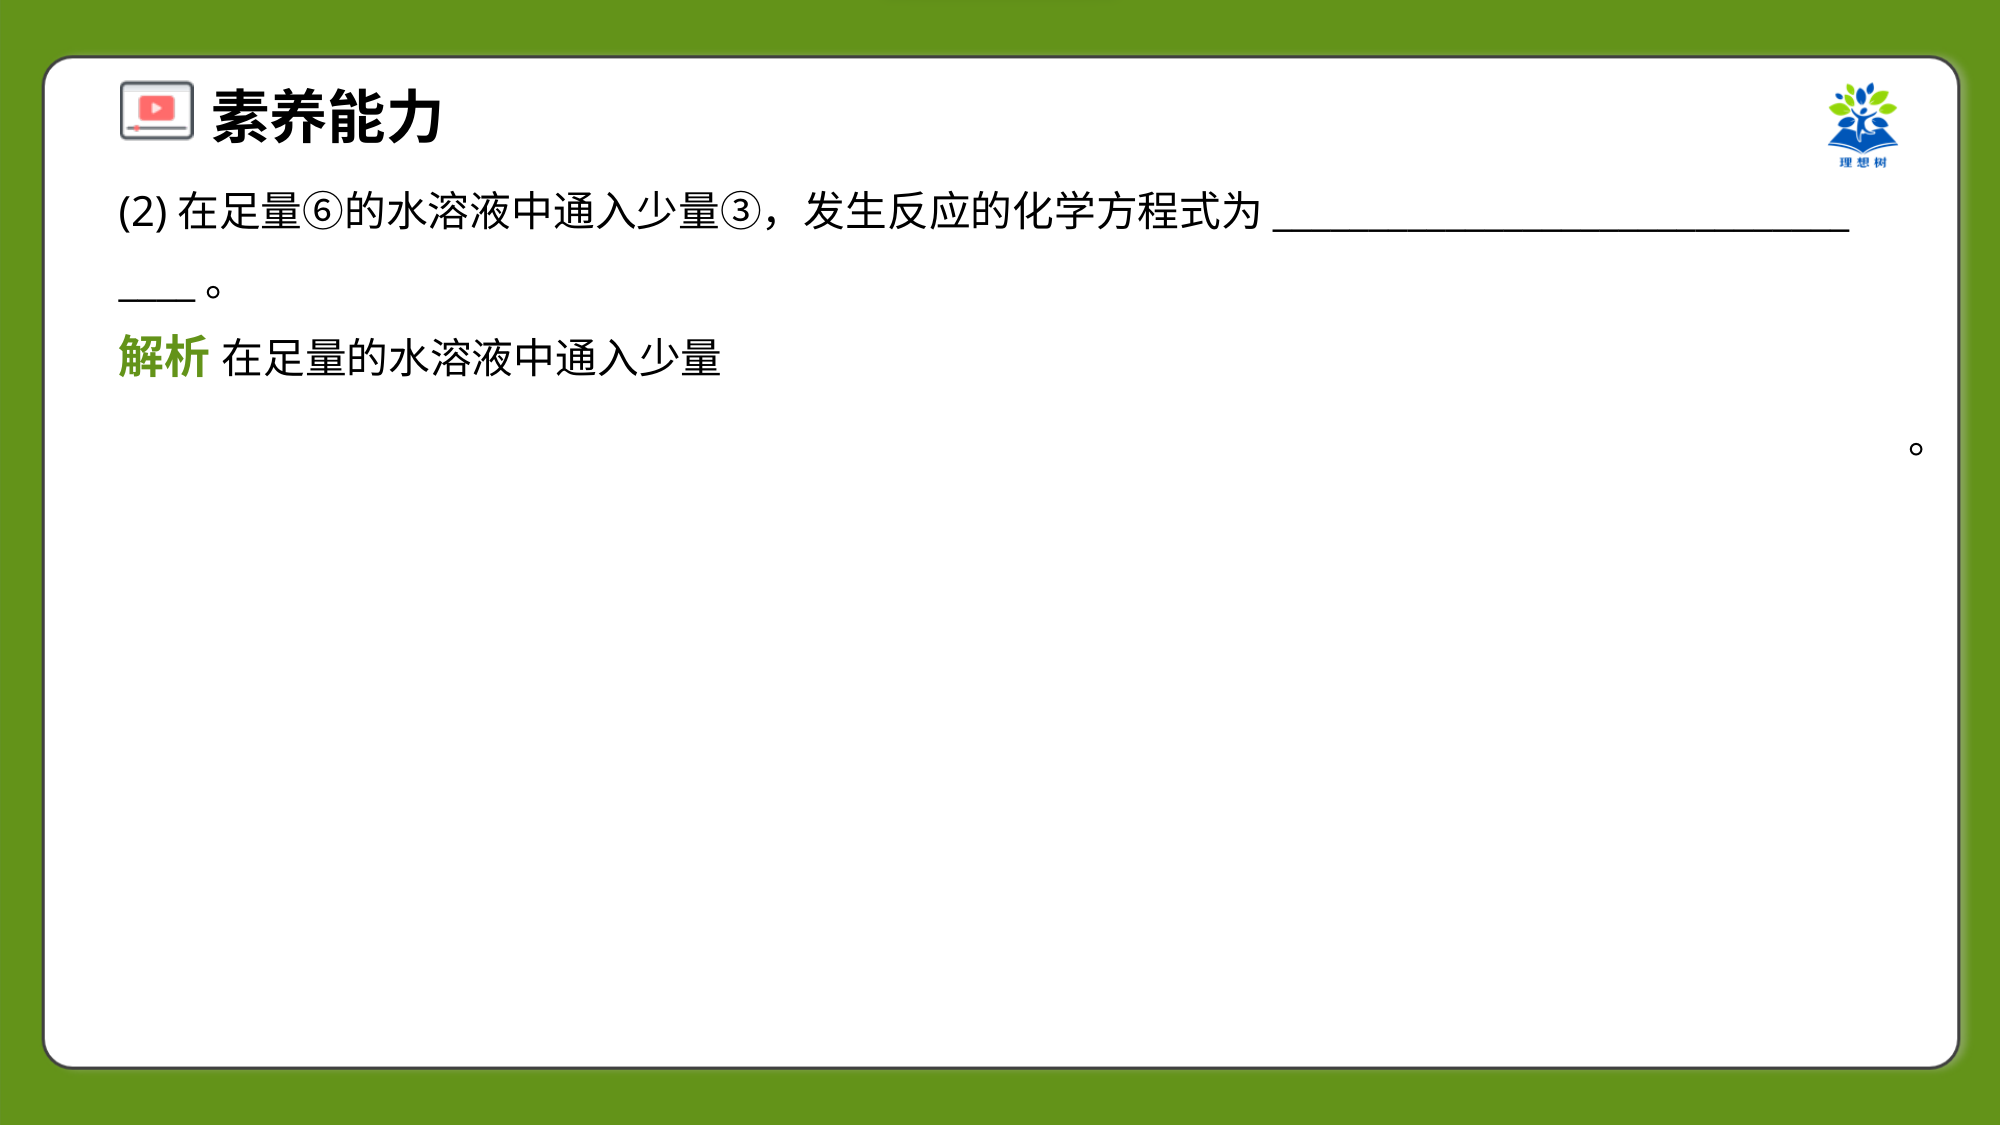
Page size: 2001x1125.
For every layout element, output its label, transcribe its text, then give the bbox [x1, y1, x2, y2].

picture [0, 0, 2000, 1125]
text_box (2)在足量⑥的水溶液中通入少量③，发生反应的化学方程式为______________________________ ____。 [118, 159, 1883, 298]
